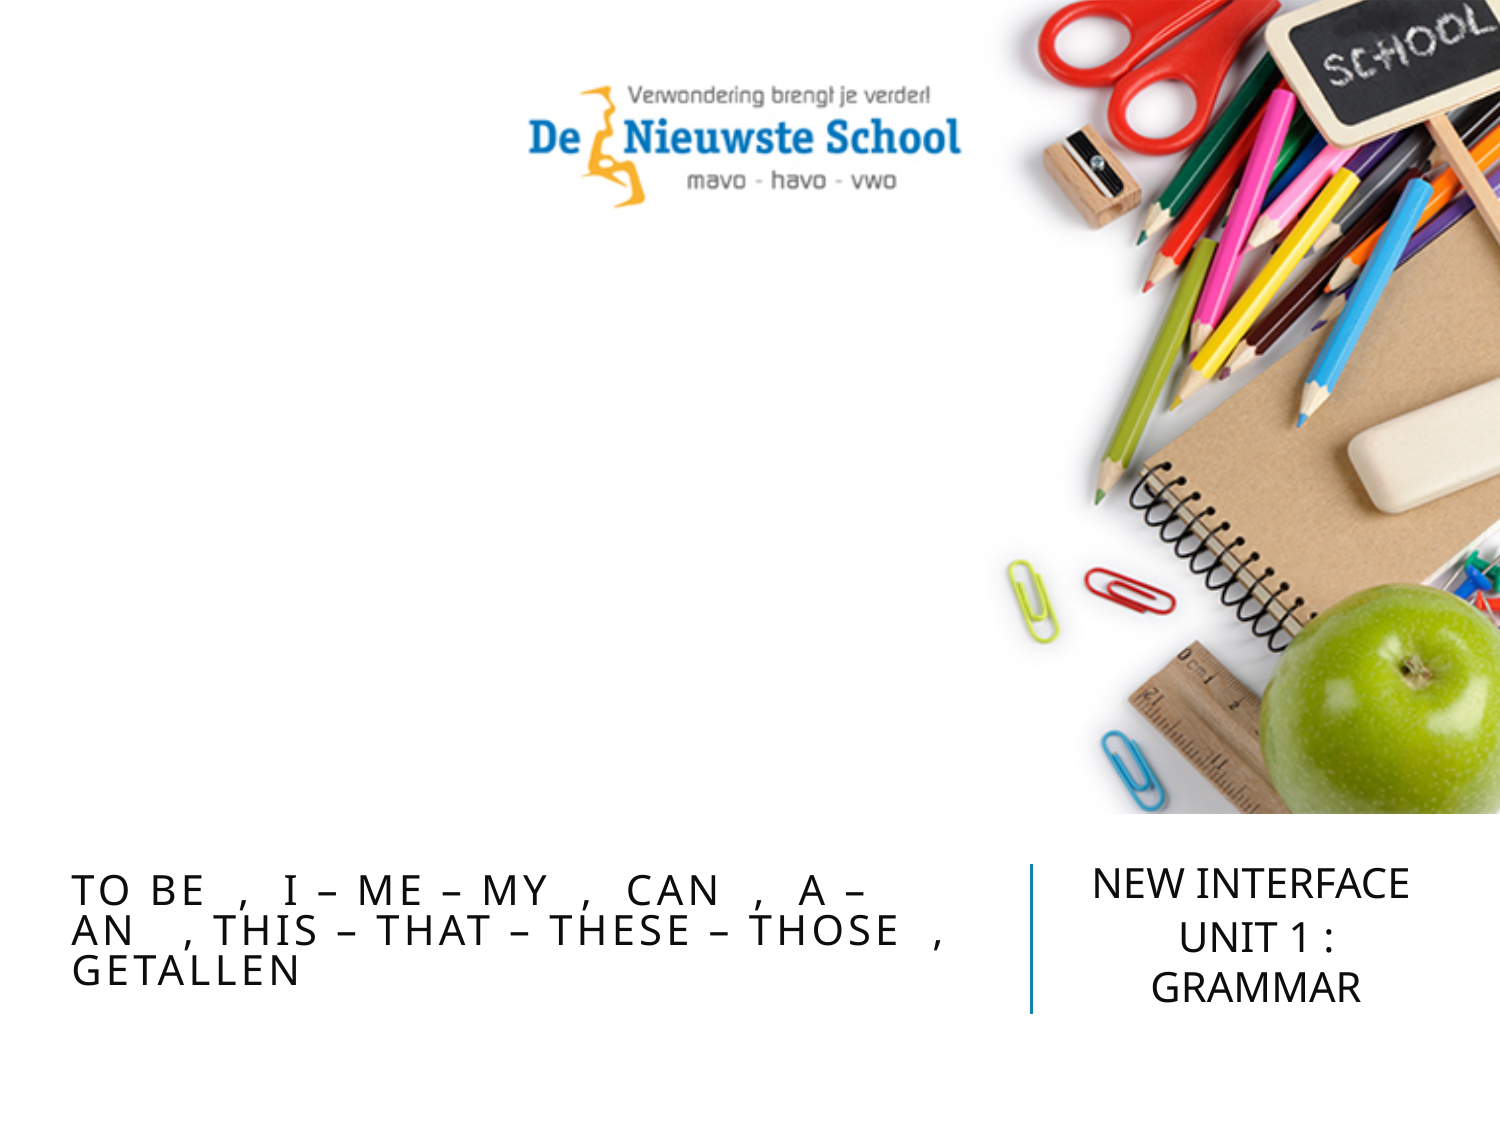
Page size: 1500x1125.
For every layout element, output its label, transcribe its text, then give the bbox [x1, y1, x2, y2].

title to be , I – ME – MY , CAN , A – AN , THIS – THAT – THESE – THOSe , GETALLEN [56, 821, 1013, 1054]
picture [0, 0, 1500, 814]
subtitle NEW INTERFACE UNIT 1 : GRAMMAR [1059, 821, 1454, 1054]
